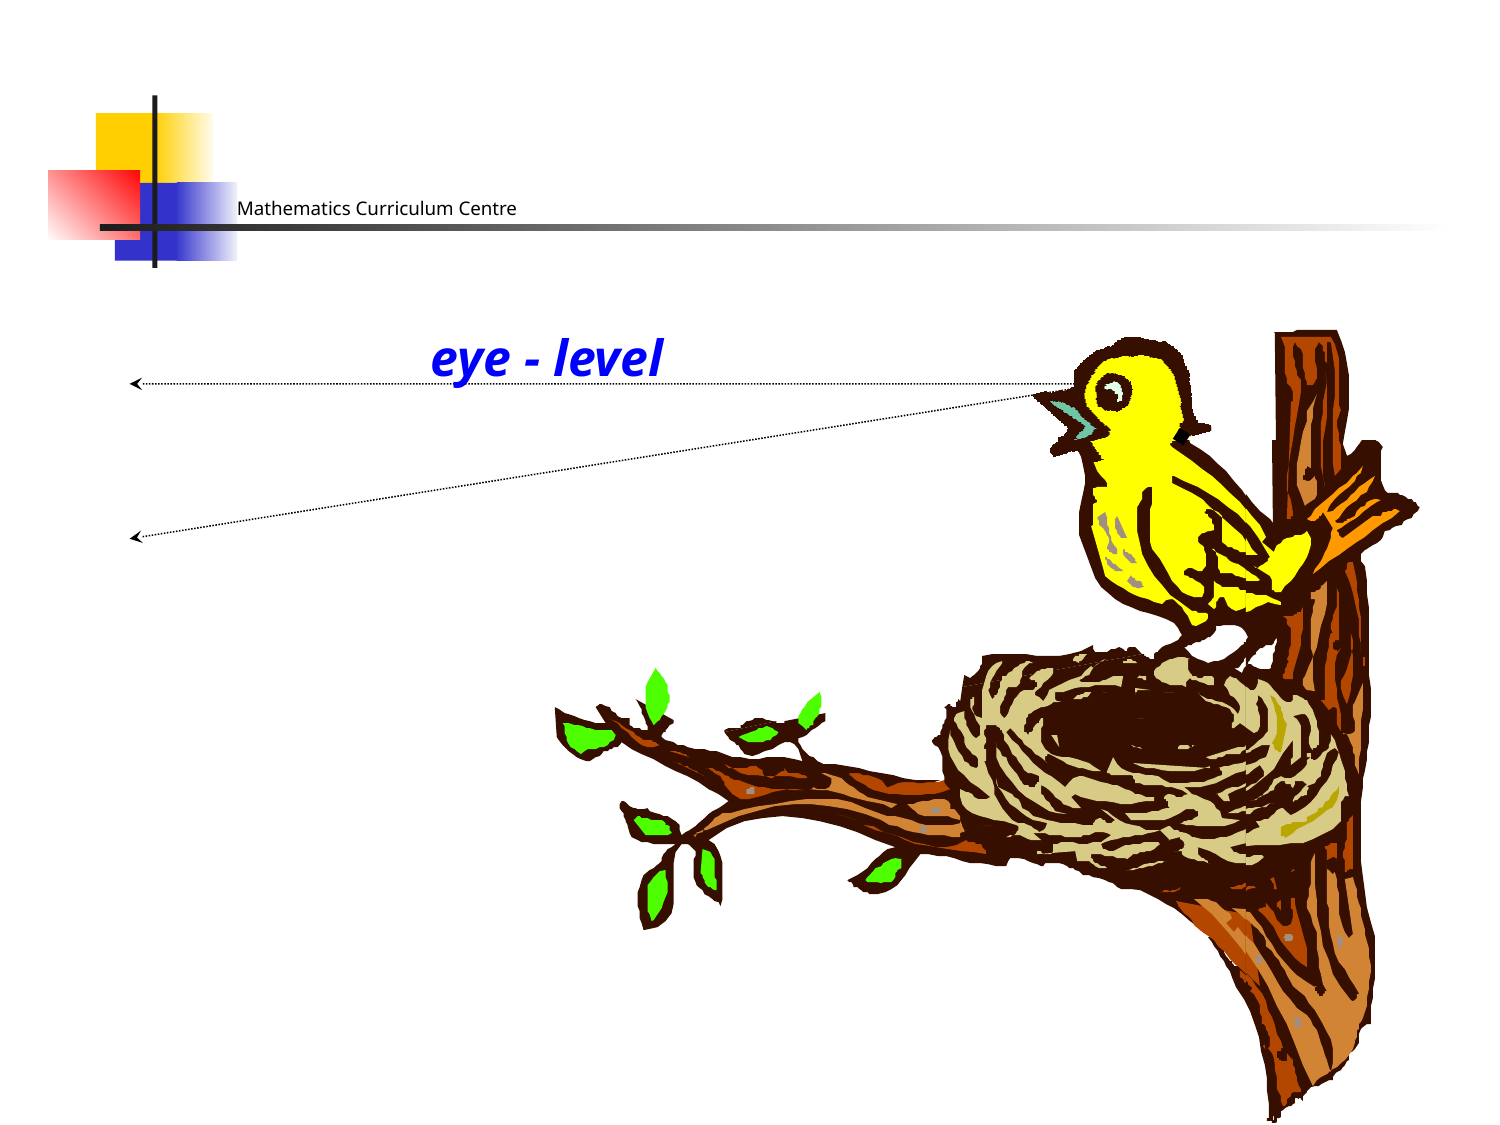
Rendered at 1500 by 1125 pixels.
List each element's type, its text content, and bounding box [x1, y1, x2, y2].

text_box [129, 377, 143, 391]
picture [524, 256, 1500, 1125]
text_box eye - level [416, 319, 519, 394]
text_box [129, 530, 143, 543]
